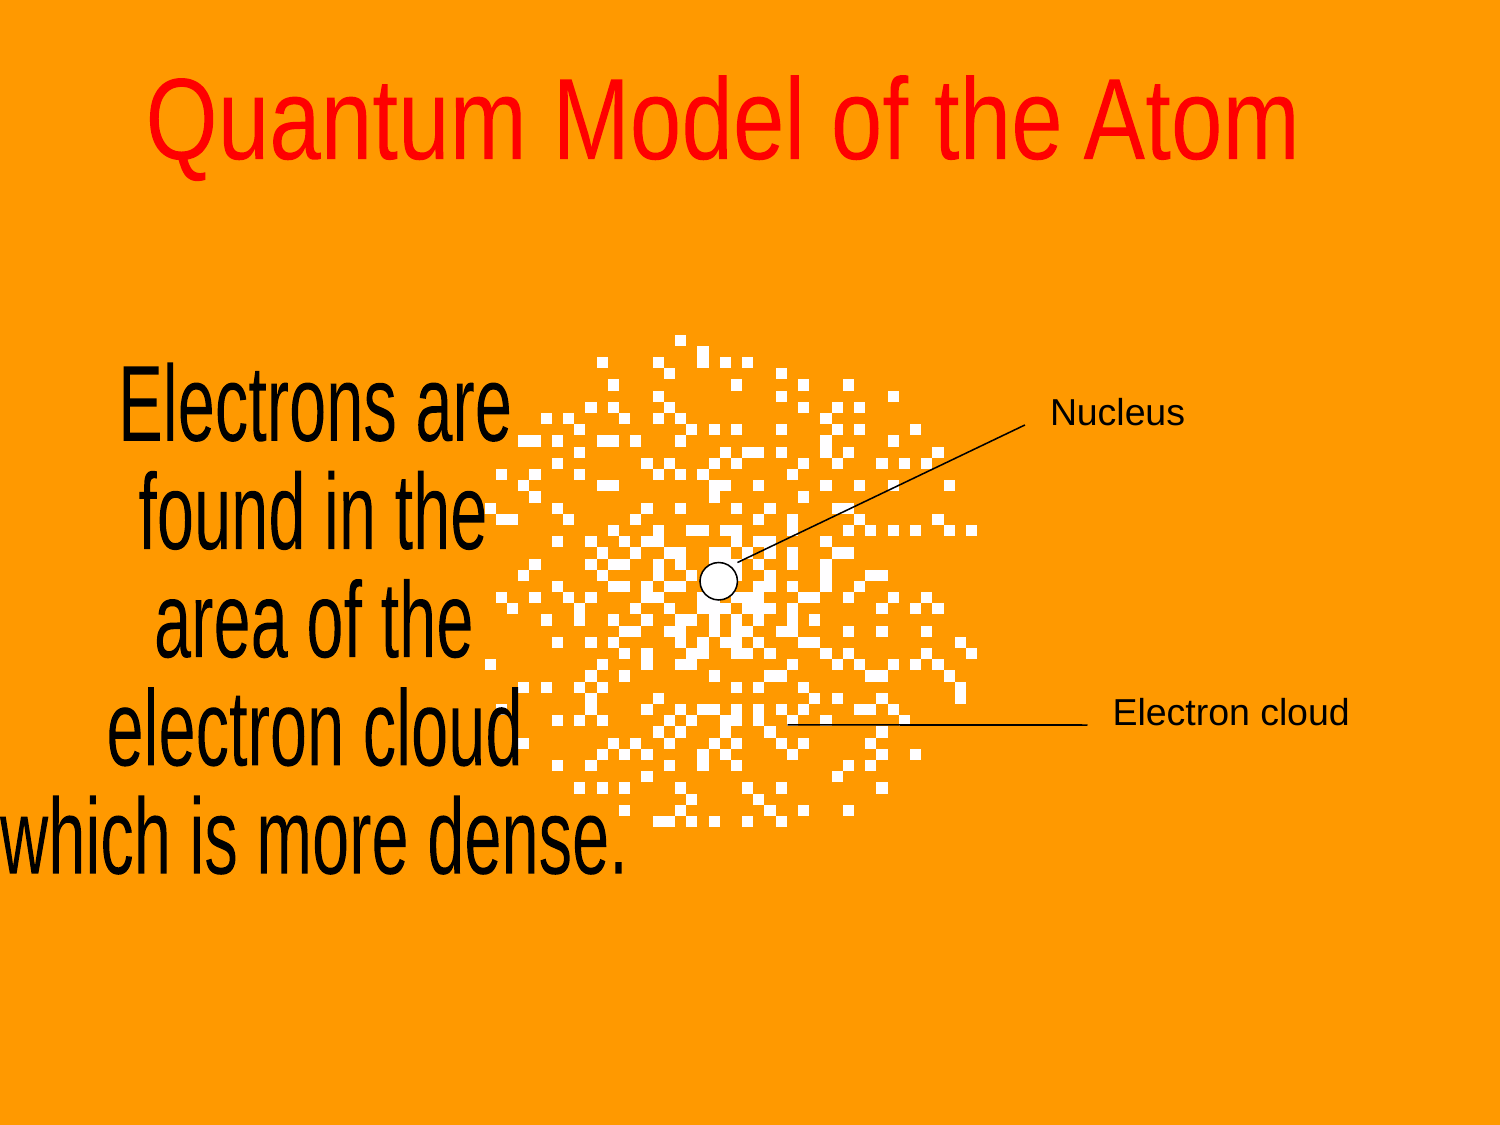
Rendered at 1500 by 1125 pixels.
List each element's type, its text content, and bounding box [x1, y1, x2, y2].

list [474, 324, 1001, 851]
text_box Nucleus [1035, 380, 1200, 441]
text_box Electron cloud [1097, 680, 1365, 741]
